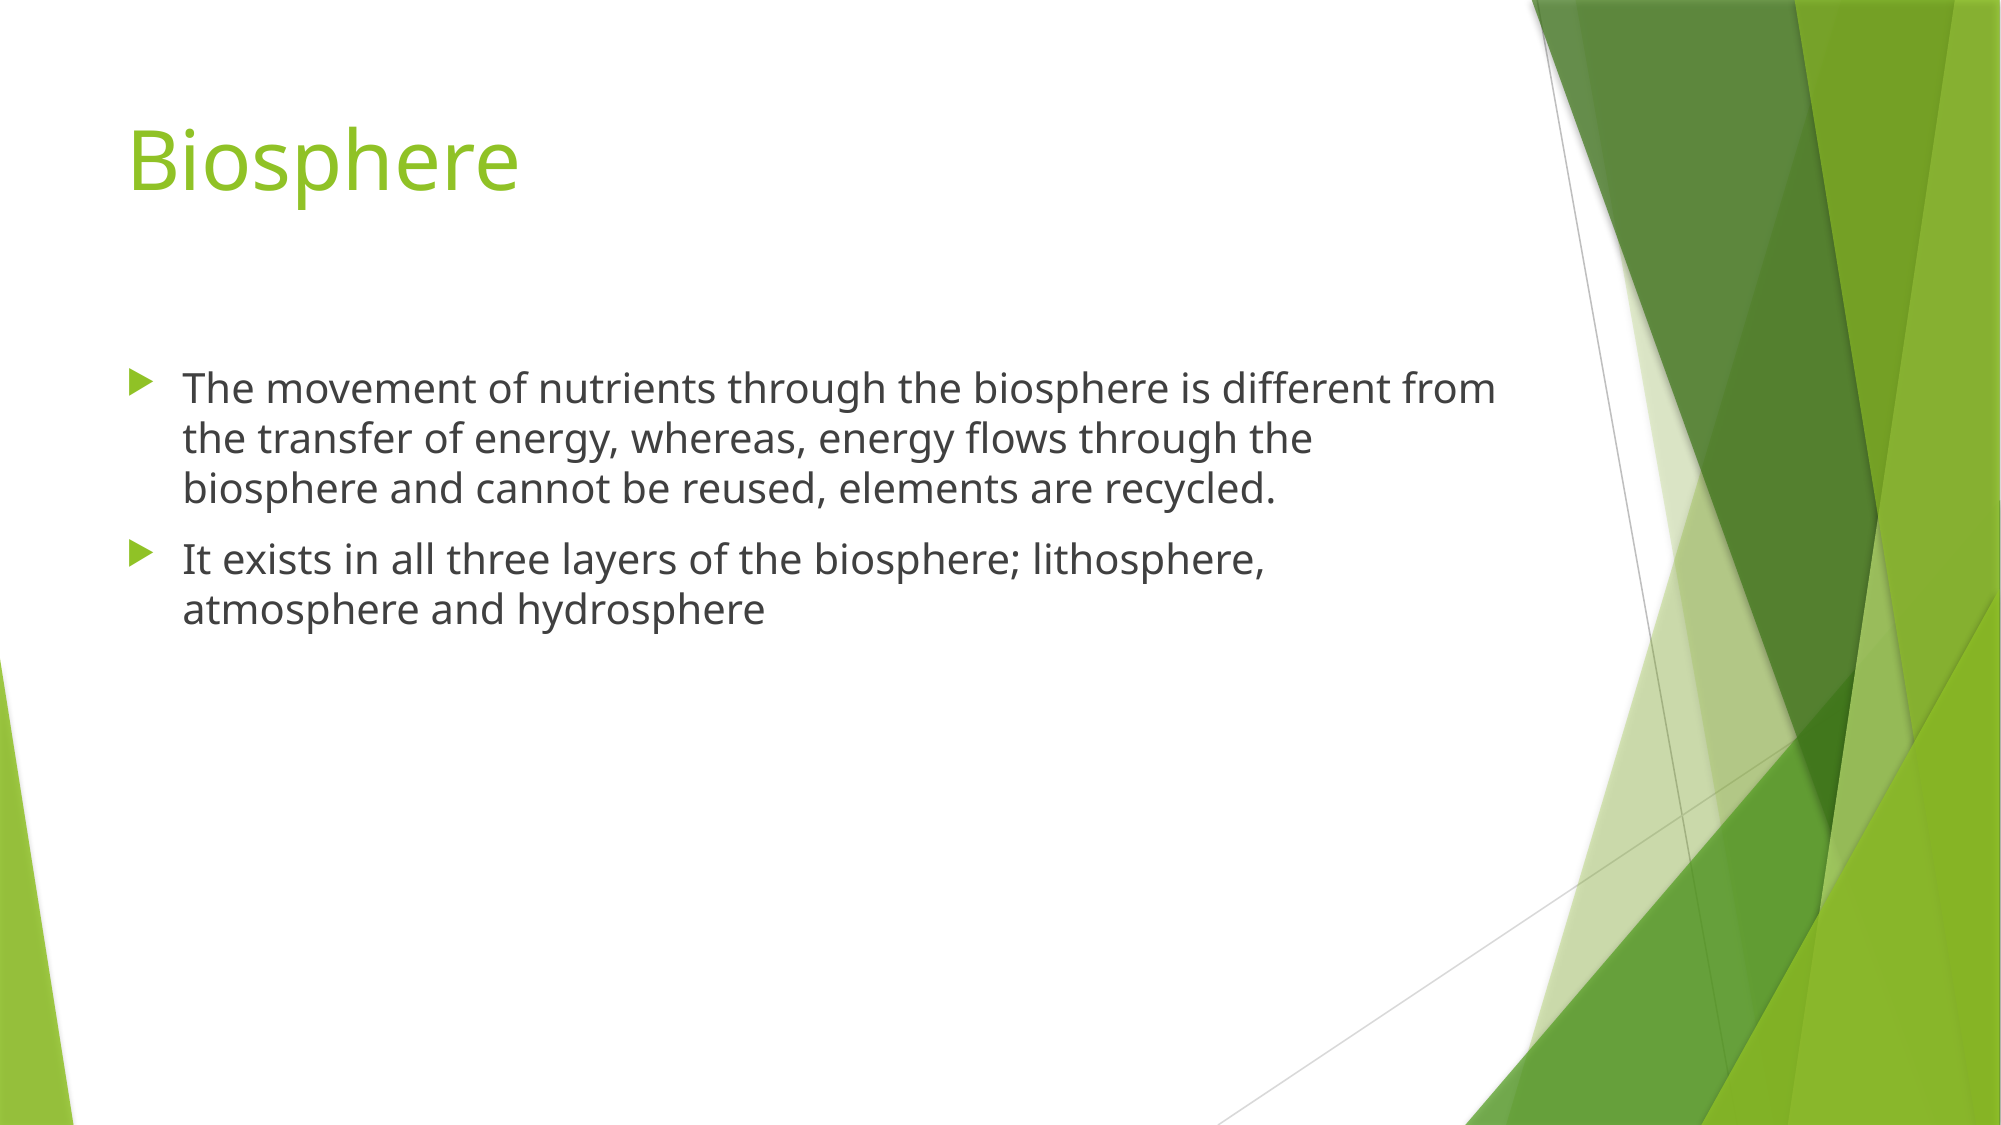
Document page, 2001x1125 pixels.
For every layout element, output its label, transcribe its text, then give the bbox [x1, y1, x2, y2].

title Biosphere [111, 99, 1522, 317]
list The movement of nutrients through the biosphere is different from the transfer of energy, whereas, energy flows through the biosphere and cannot be reused, elements are recycled. It exists in all three layers of the biosphere; lithosphere, atmosphere and hydrosphere [111, 354, 1522, 992]
